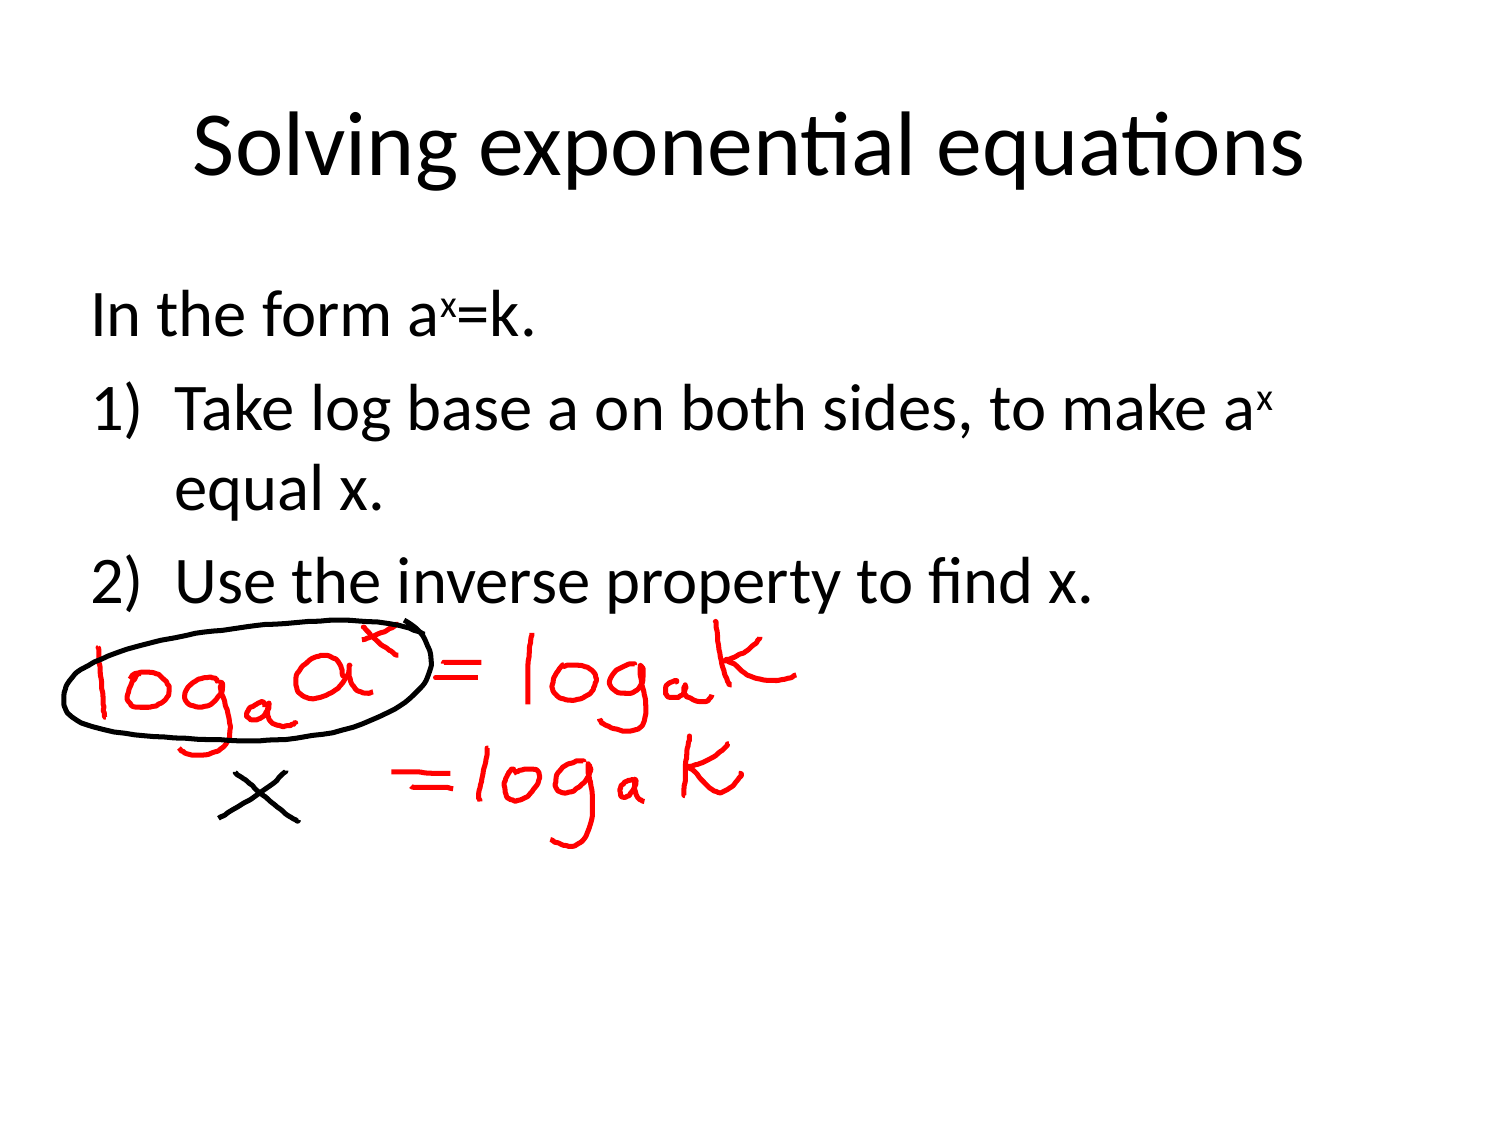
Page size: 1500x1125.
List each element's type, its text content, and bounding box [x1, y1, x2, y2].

text_box [723, 636, 797, 682]
title Solving exponential equations [75, 45, 1425, 233]
text_box [598, 663, 647, 732]
text_box [178, 739, 229, 756]
text_box [664, 679, 713, 703]
text_box [527, 632, 533, 705]
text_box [391, 735, 742, 847]
text_box [551, 663, 598, 702]
text_box [218, 770, 287, 819]
text_box [714, 620, 732, 686]
text_box [260, 792, 300, 822]
list In the form ax=k. Take log base a on both sides, to make ax equal x. Use the inverse property to find x. [75, 262, 1425, 1005]
text_box [234, 771, 258, 791]
text_box [63, 619, 433, 742]
